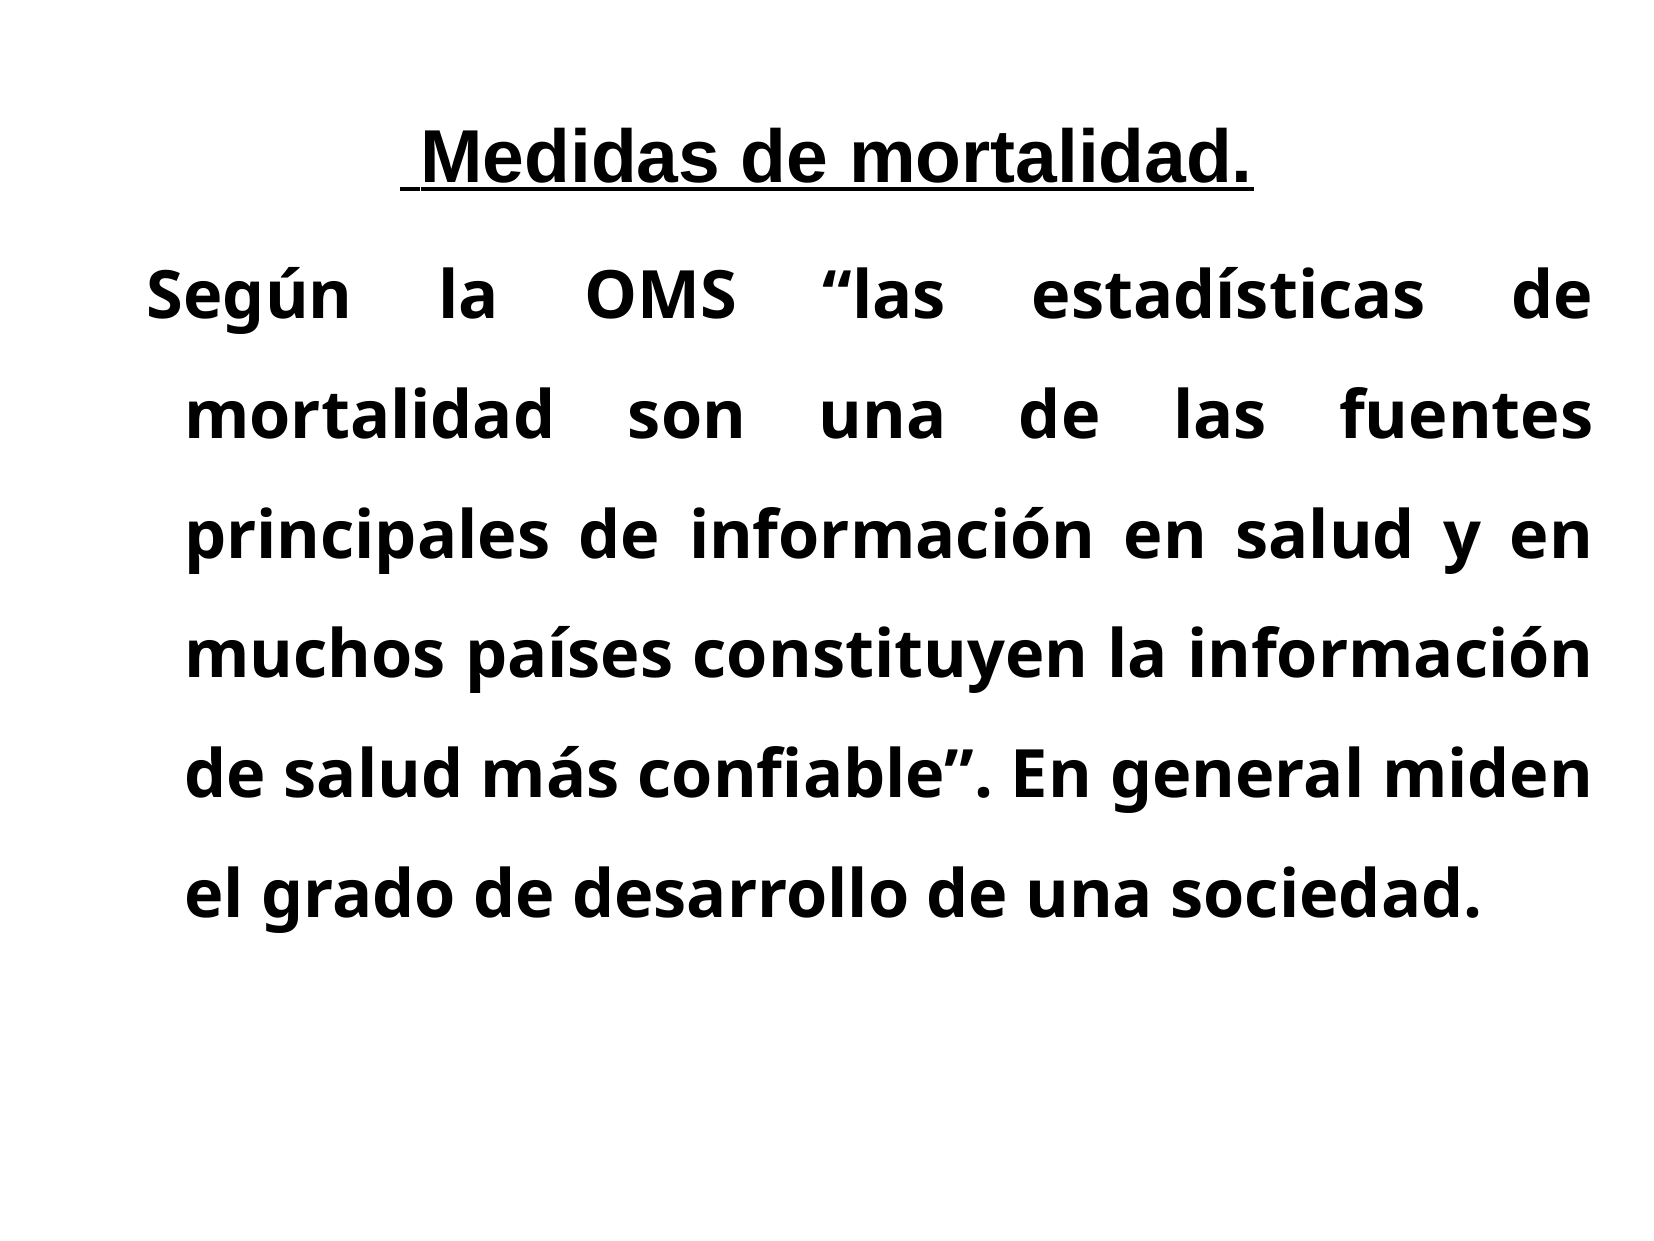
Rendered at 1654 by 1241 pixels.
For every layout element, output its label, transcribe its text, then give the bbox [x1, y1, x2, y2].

text_box Medidas de mortalidad. [82, 107, 1571, 198]
text_box Según la OMS “las estadísticas de mortalidad son una de las fuentes principales de información en salud y en muchos países constituyen la información de salud más confiable”. En general miden el grado de desarrollo de una sociedad. [35, 211, 1595, 1010]
